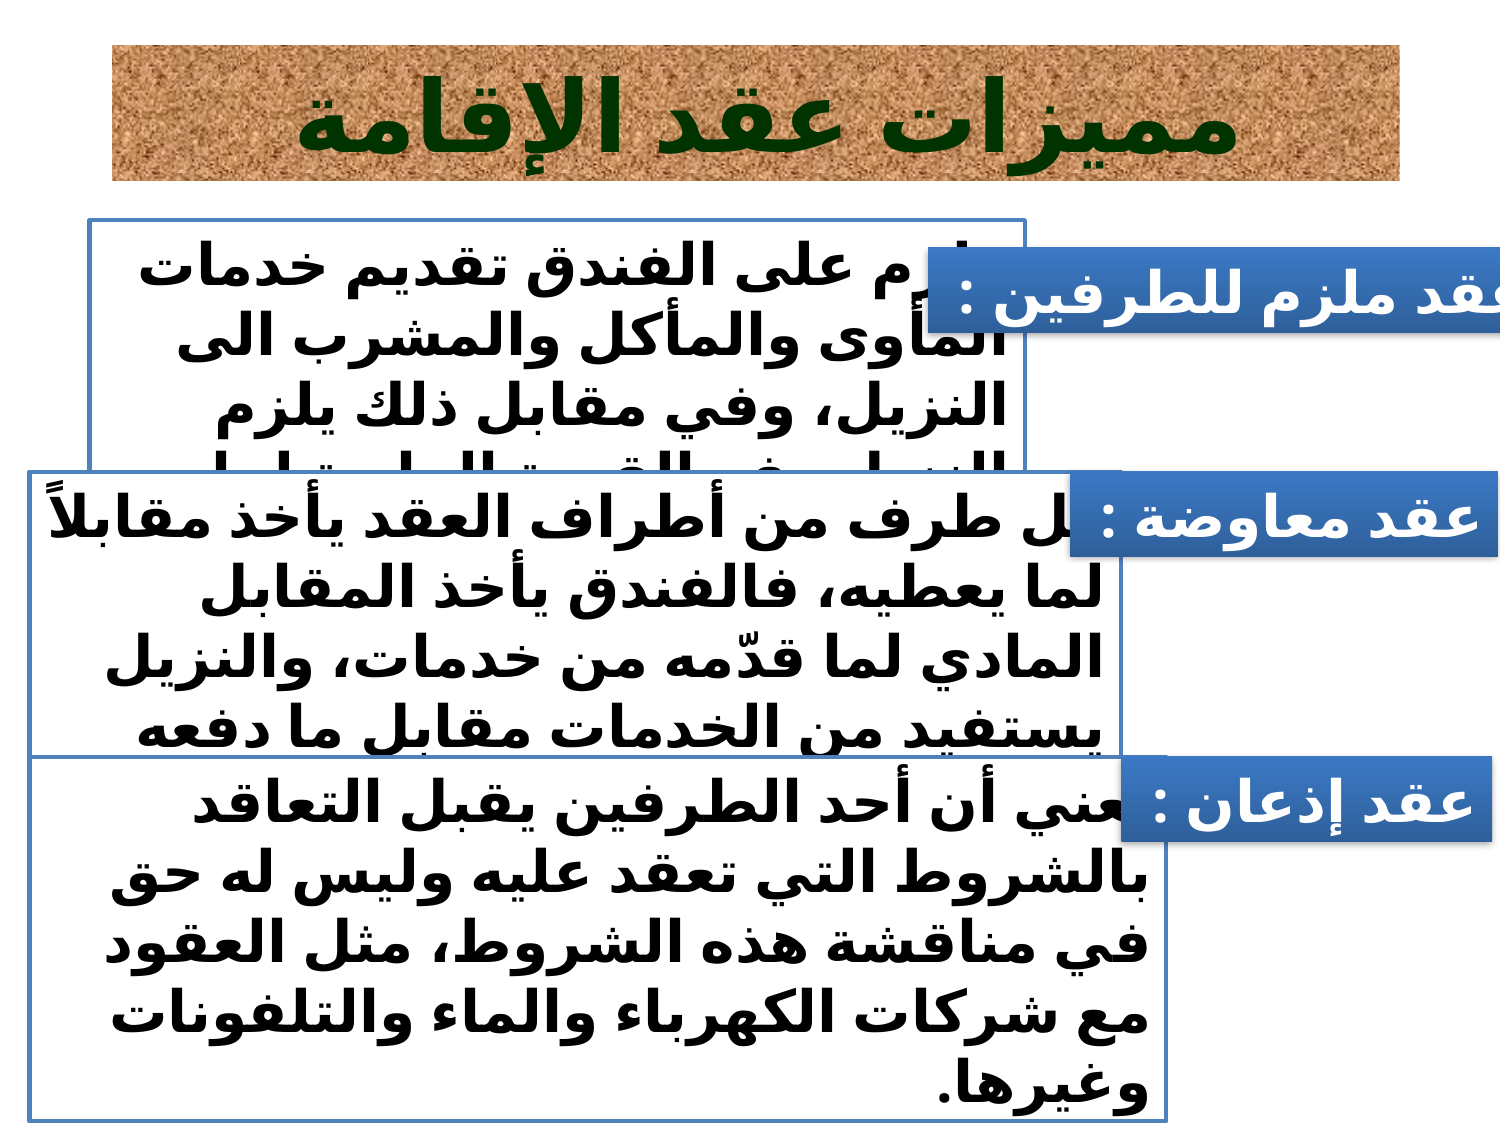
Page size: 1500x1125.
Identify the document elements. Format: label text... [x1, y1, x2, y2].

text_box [89, 219, 1448, 448]
text_box مميزات عقد الإقامة [112, 45, 1400, 181]
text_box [29, 756, 1448, 985]
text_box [29, 471, 1448, 700]
